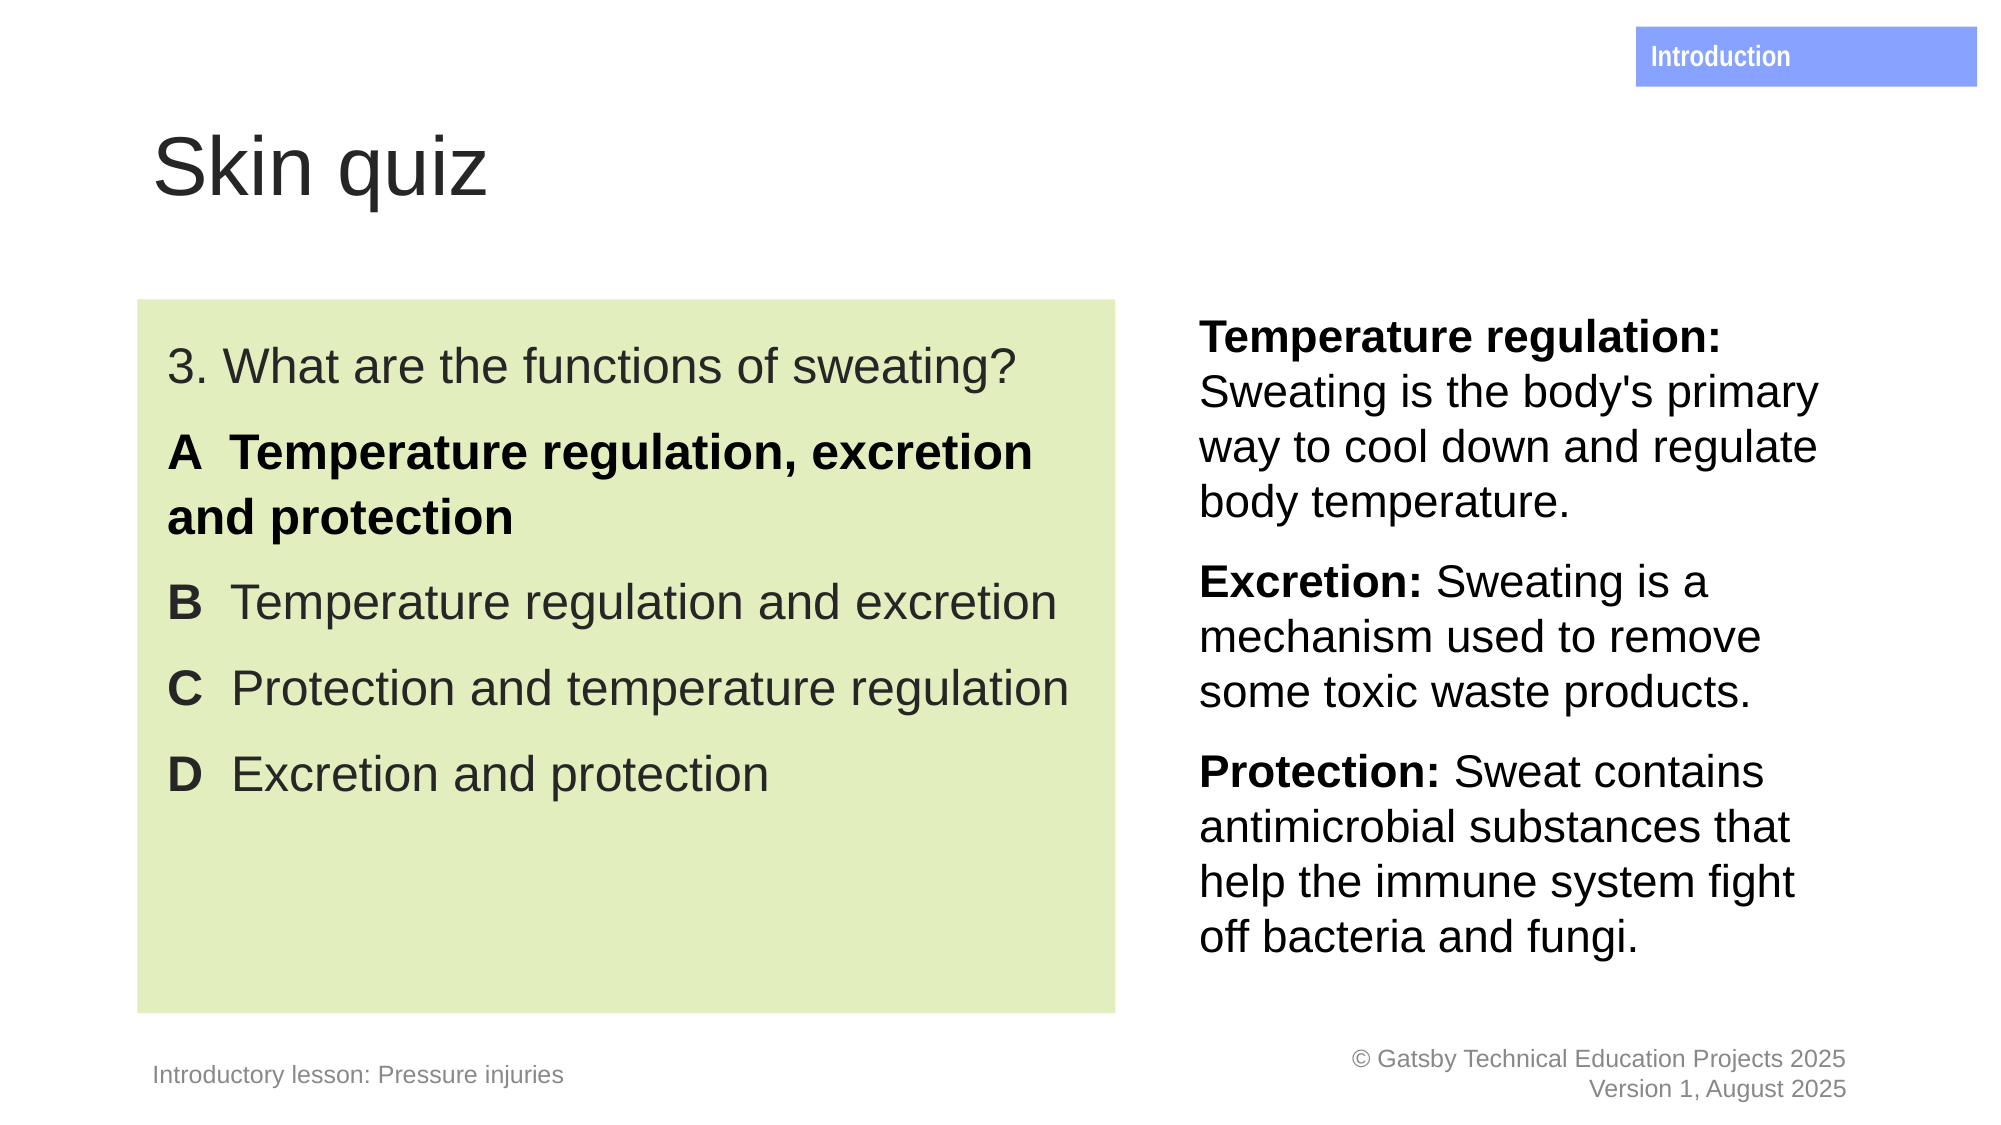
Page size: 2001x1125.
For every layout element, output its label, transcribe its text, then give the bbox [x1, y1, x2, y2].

title Skin quiz [137, 59, 1863, 278]
list Introductory lesson: Pressure injuries [137, 1042, 829, 1103]
list 3. What are the functions of sweating? A Temperature regulation, excretion and protection B Temperature regulation and excretion C Protection and temperature regulation D Excretion and protection [137, 299, 1116, 1014]
list Introduction [1636, 26, 1978, 87]
text_box Temperature regulation: Sweating is the body's primary way to cool down and regulate body temperature. Excretion: Sweating is a mechanism used to remove some toxic waste products. Protection: Sweat contains antimicrobial substances that help the immune system fight off bacteria and fungi. [1184, 299, 1863, 970]
